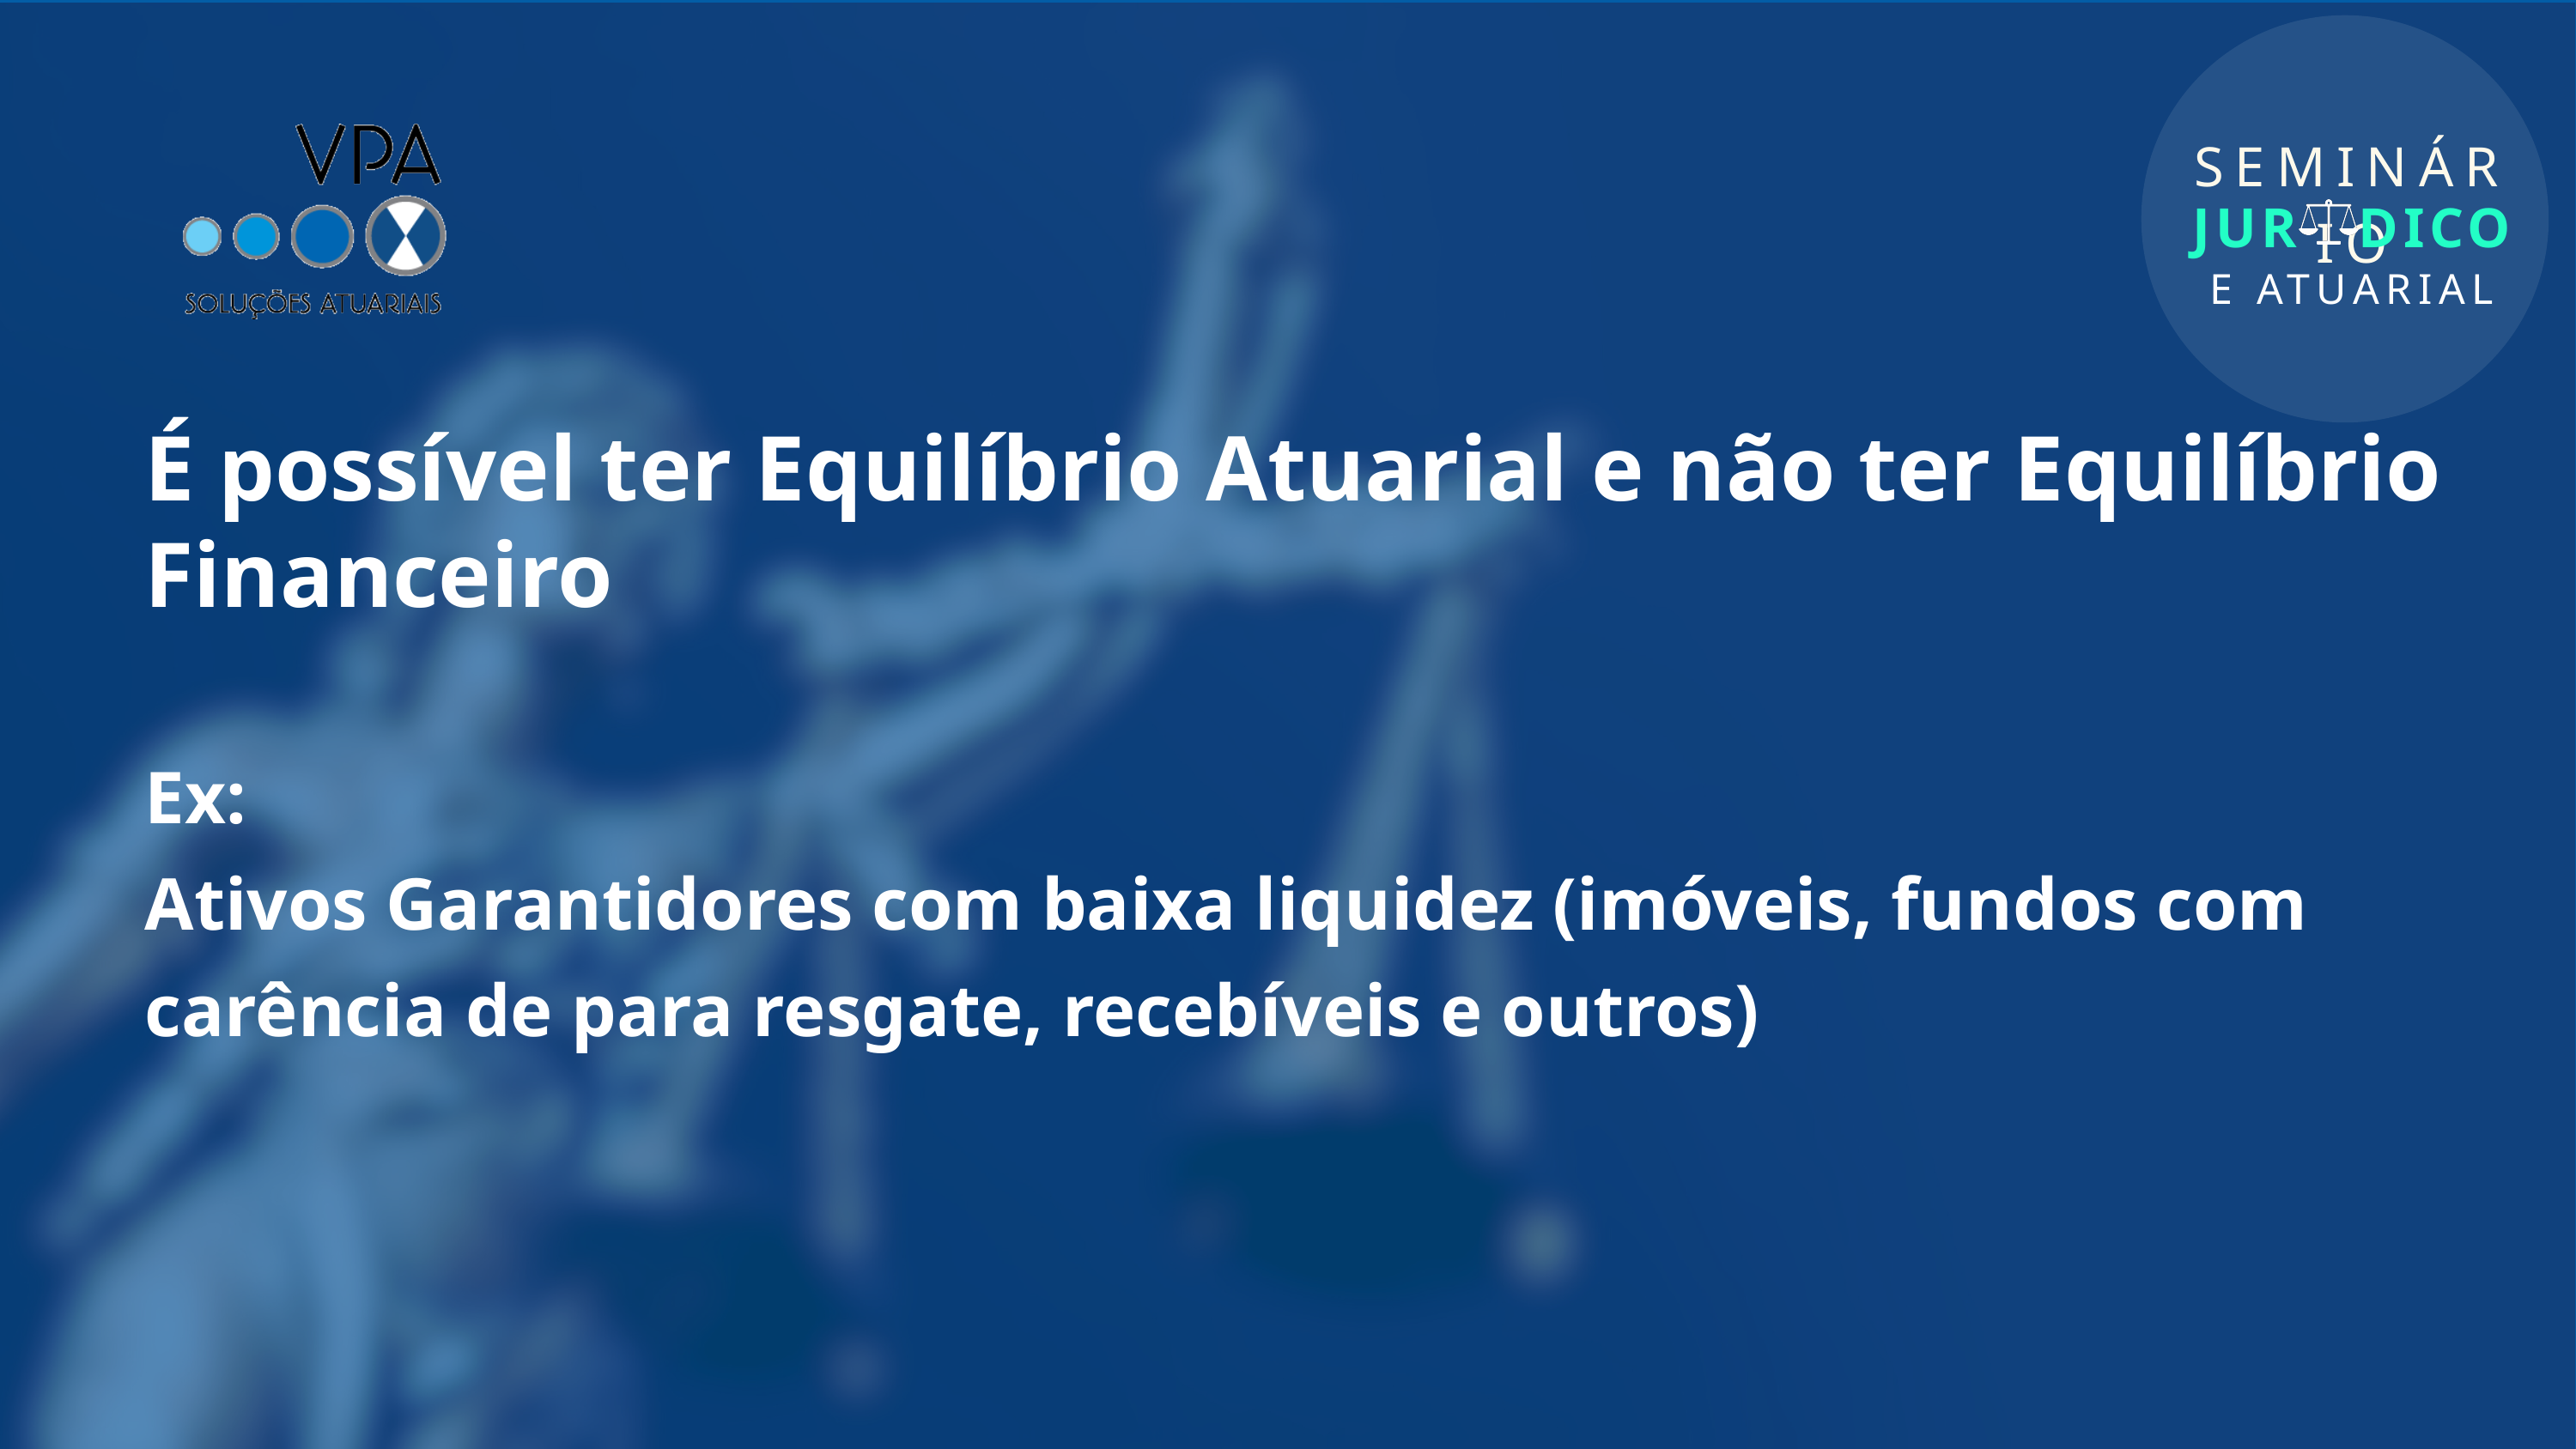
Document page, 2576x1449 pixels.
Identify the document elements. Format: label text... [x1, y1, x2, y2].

text_box É possível ter Equilíbrio Atuarial e não ter Equilíbrio Financeiro Ex: Ativos Garantidores com baixa liquidez (imóveis, fundos com carência de para resgate, recebíveis e outros) [144, 413, 2490, 1051]
picture [182, 123, 448, 320]
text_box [2141, 15, 2549, 423]
text_box [0, 3, 2576, 1449]
